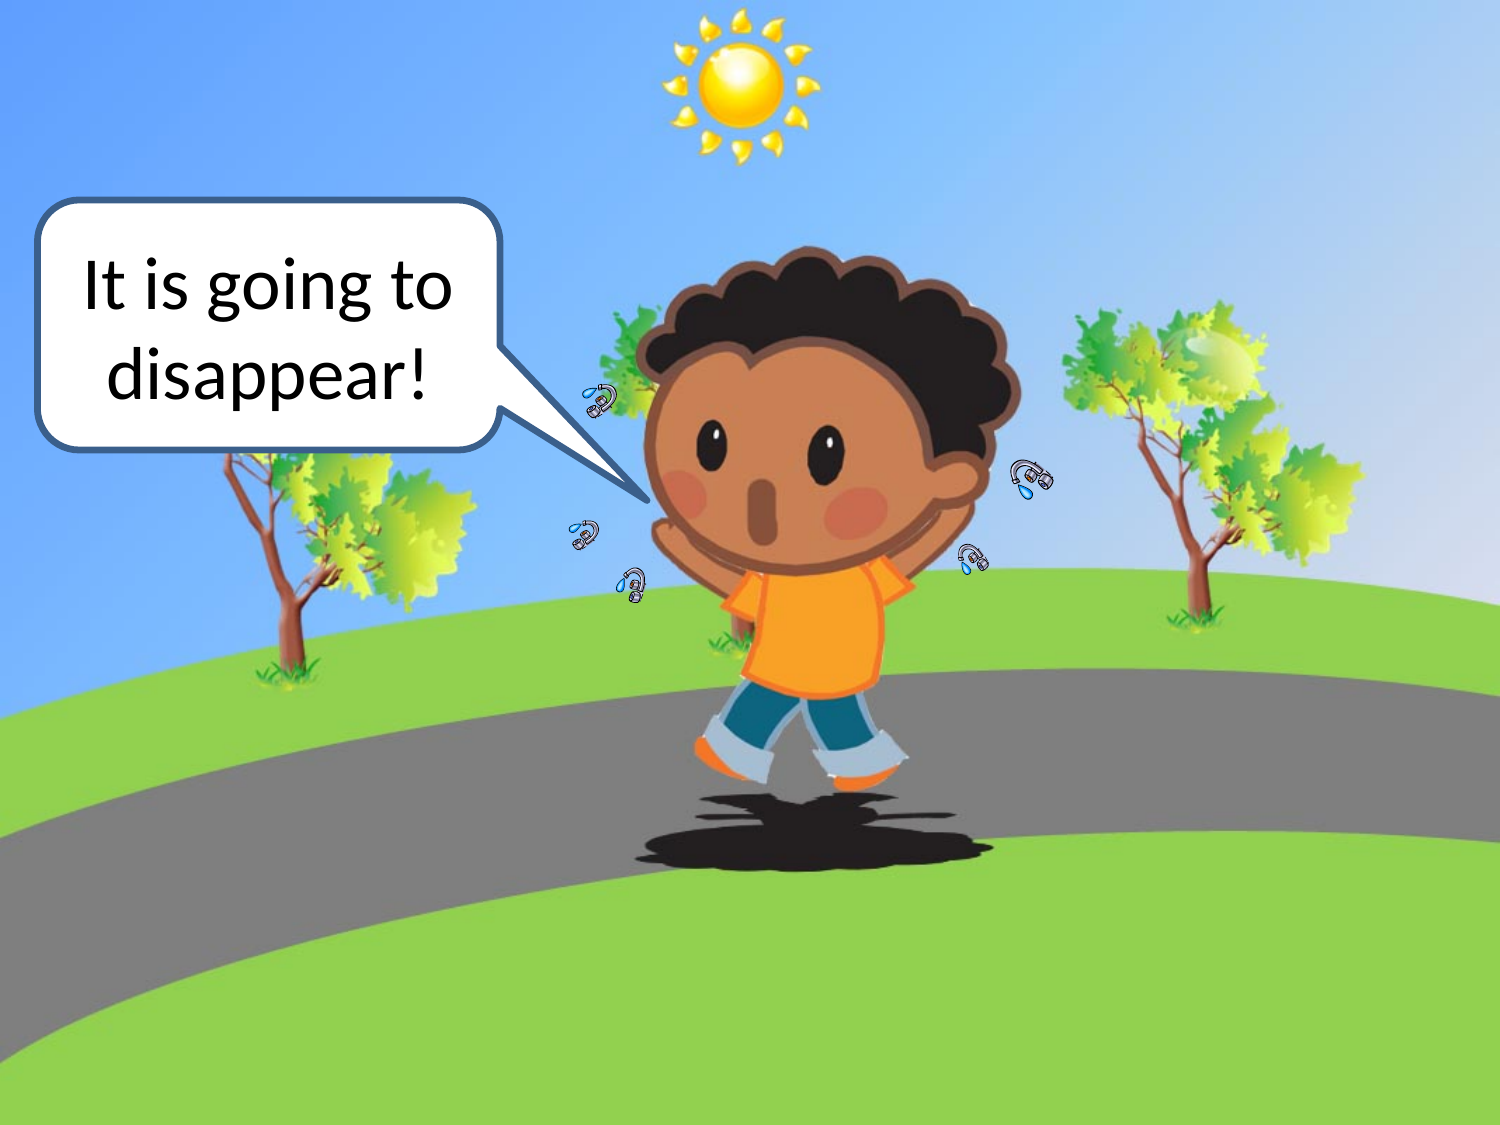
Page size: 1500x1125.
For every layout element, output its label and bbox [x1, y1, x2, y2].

picture [0, 0, 1500, 1125]
text_box [566, 382, 1052, 603]
